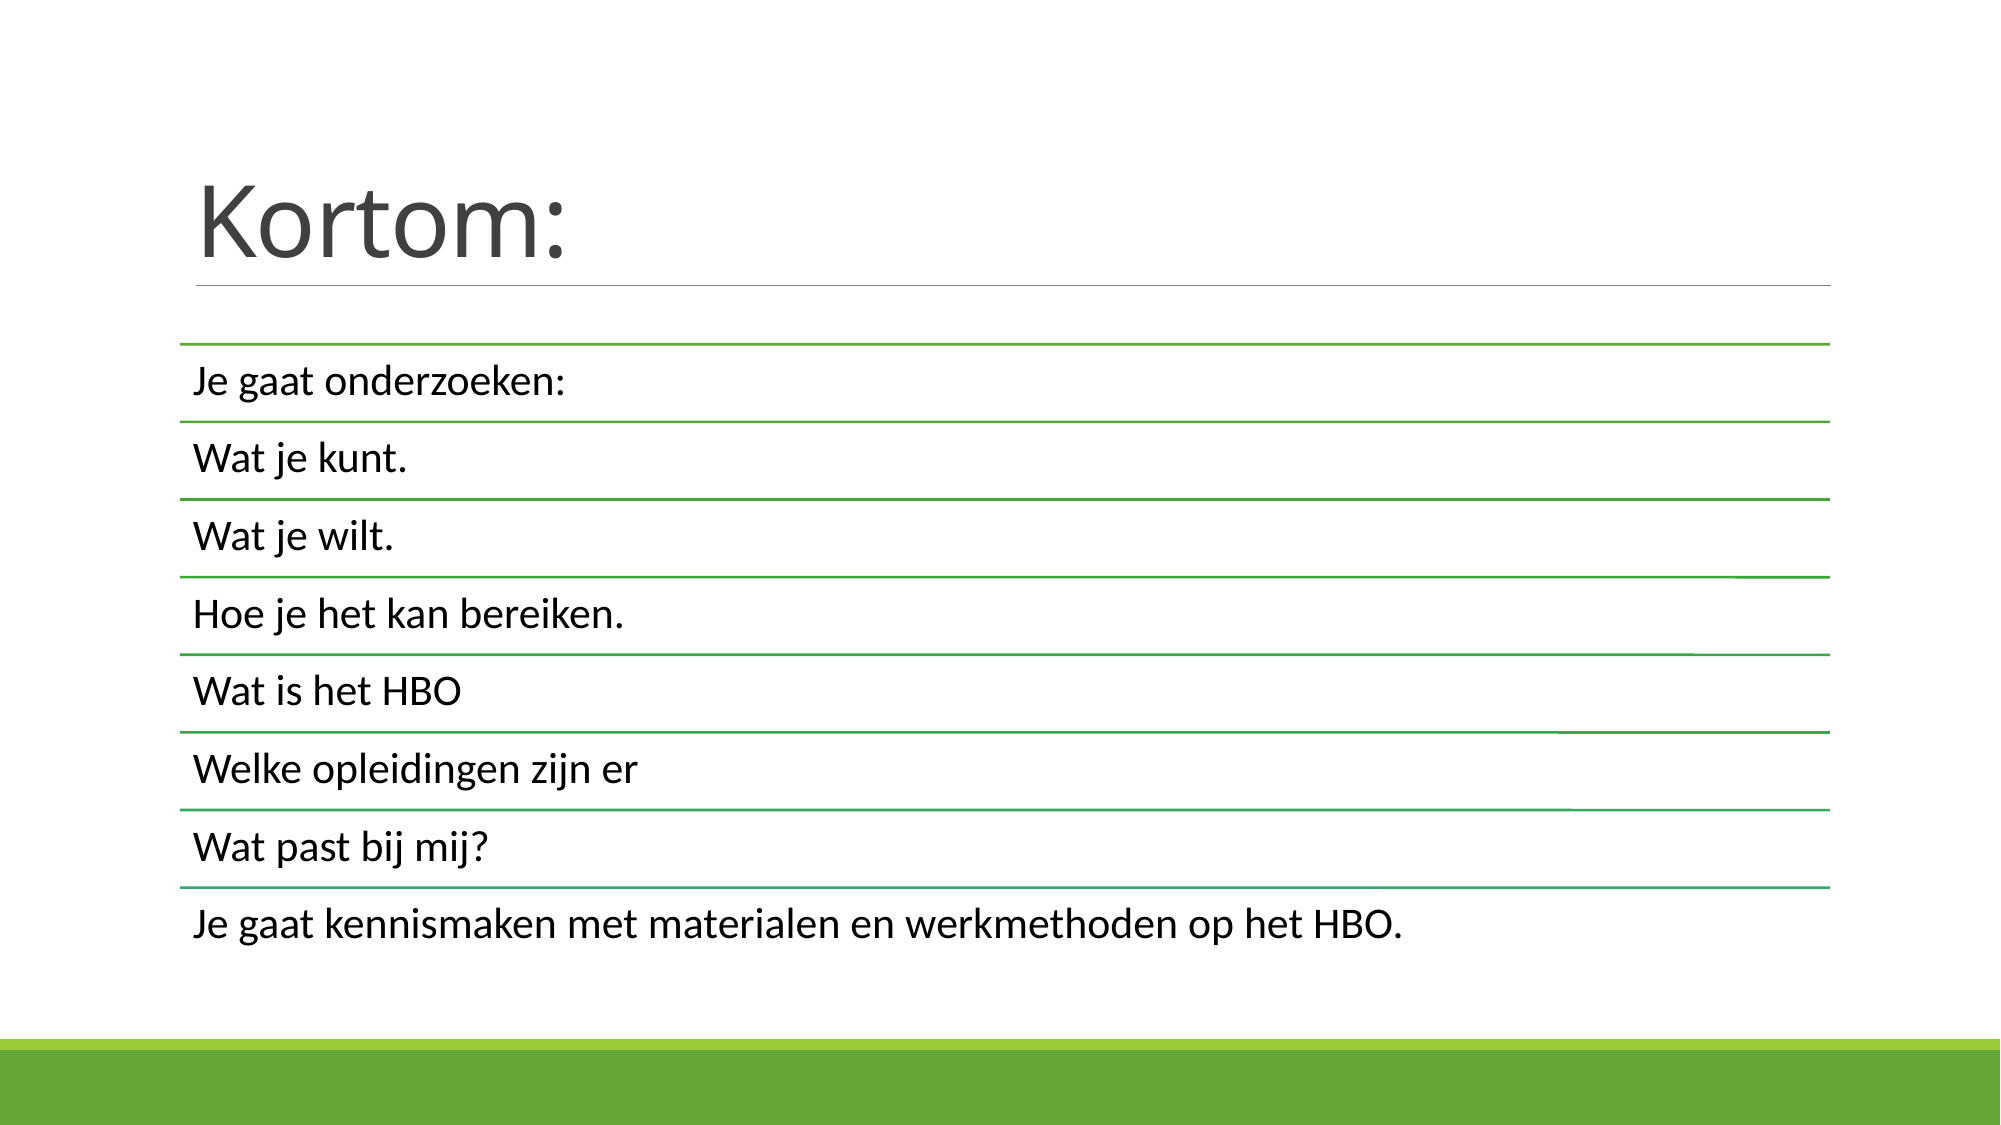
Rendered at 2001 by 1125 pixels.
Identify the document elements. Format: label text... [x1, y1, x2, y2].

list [179, 343, 1831, 966]
title Kortom: [180, 47, 1830, 285]
